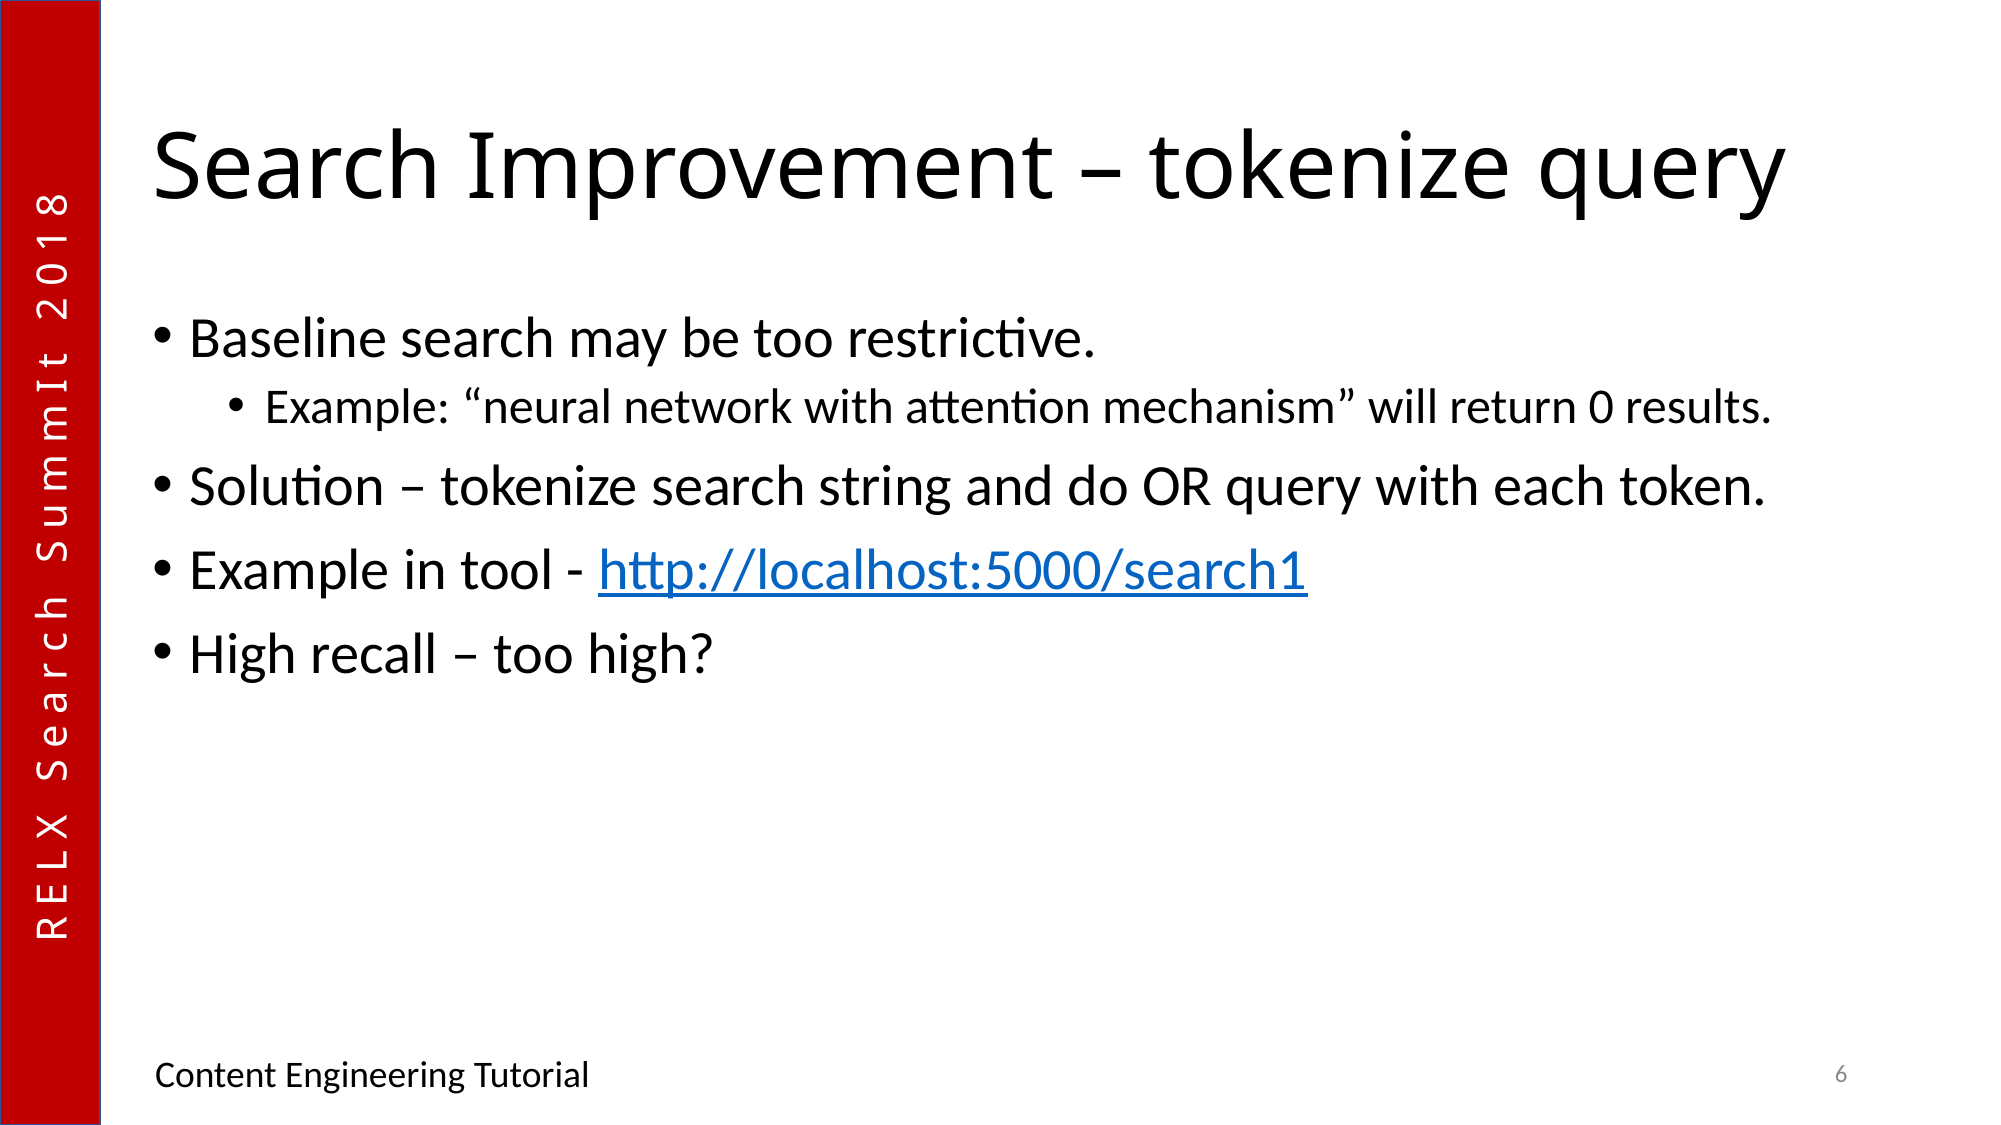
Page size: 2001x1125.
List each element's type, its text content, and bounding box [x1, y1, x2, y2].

list Baseline search may be too restrictive. Example: “neural network with attention mechanism” will return 0 results. Solution – tokenize search string and do OR query with each token. Example in tool - http://localhost:5000/search1 High recall – too high? [137, 299, 1863, 1014]
footer Content Engineering Tutorial [140, 1042, 816, 1103]
slide_number 6 [1412, 1042, 1863, 1103]
title Search Improvement – tokenize query [137, 59, 1863, 278]
